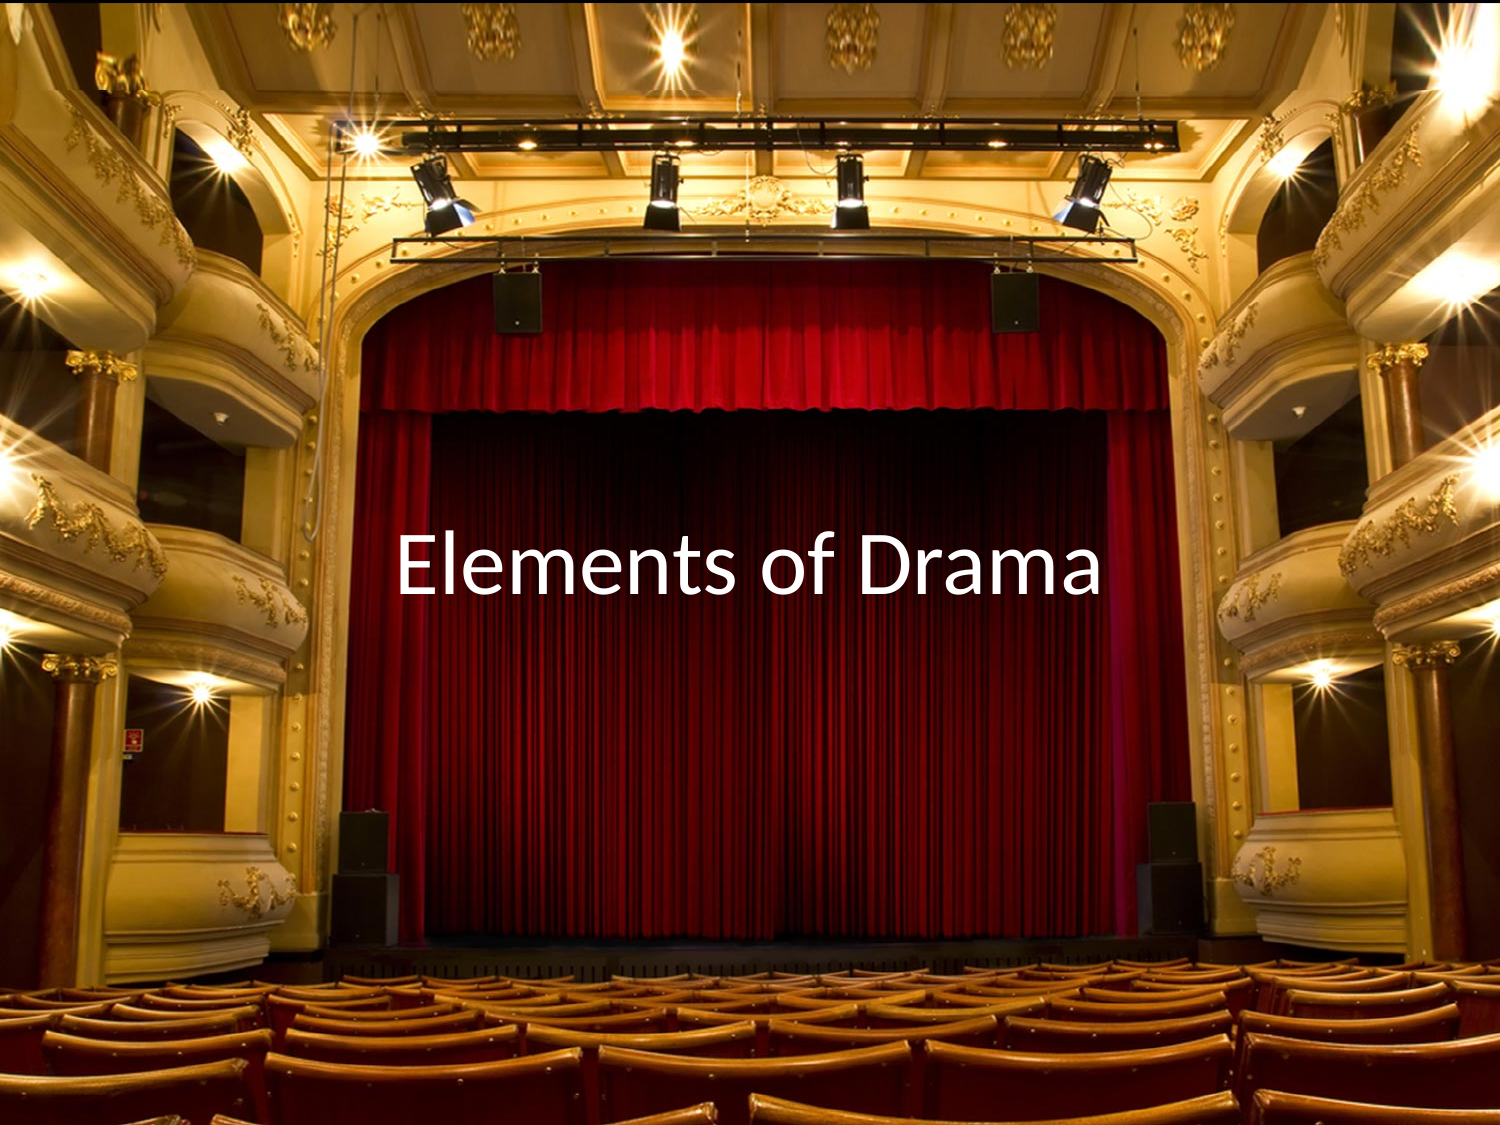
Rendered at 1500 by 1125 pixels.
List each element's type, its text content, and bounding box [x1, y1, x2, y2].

title Elements of Drama [112, 437, 1388, 679]
picture [0, 0, 1500, 1125]
